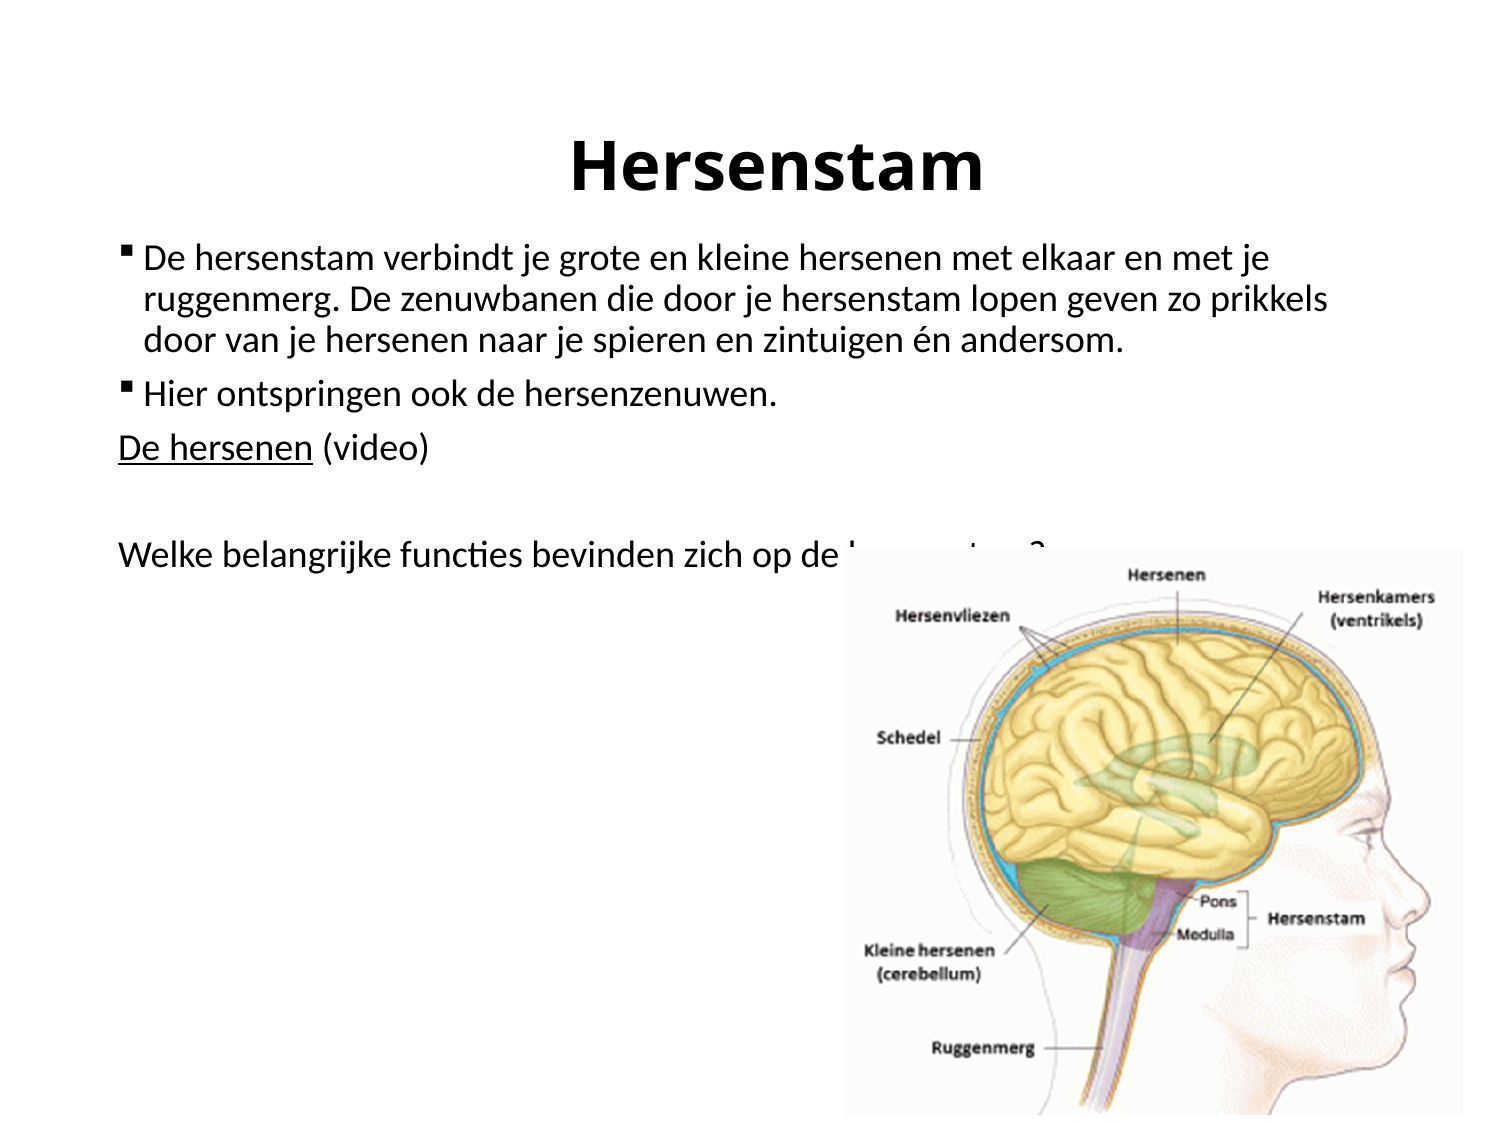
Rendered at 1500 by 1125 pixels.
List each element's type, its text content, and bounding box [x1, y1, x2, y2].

list De hersenstam verbindt je grote en kleine hersenen met elkaar en met je ruggenmerg. De zenuwbanen die door je hersenstam lopen geven zo prikkels door van je hersenen naar je spieren en zintuigen én andersom. Hier ontspringen ook de hersenzenuwen. De hersenen (video) Welke belangrijke functies bevinden zich op de hersenstam? Hersenstam: Verbinding tussen grote / kleine hersenen en het ruggenmerg; Hier ontspringen hersenzenuwen van het perifere zenuwstelsel; Biologische klok + bewustzijn Ademcentrum Bloeddrukcentrum [103, 230, 1397, 945]
title Hersenstam [103, 59, 1397, 230]
picture [844, 547, 1463, 1115]
